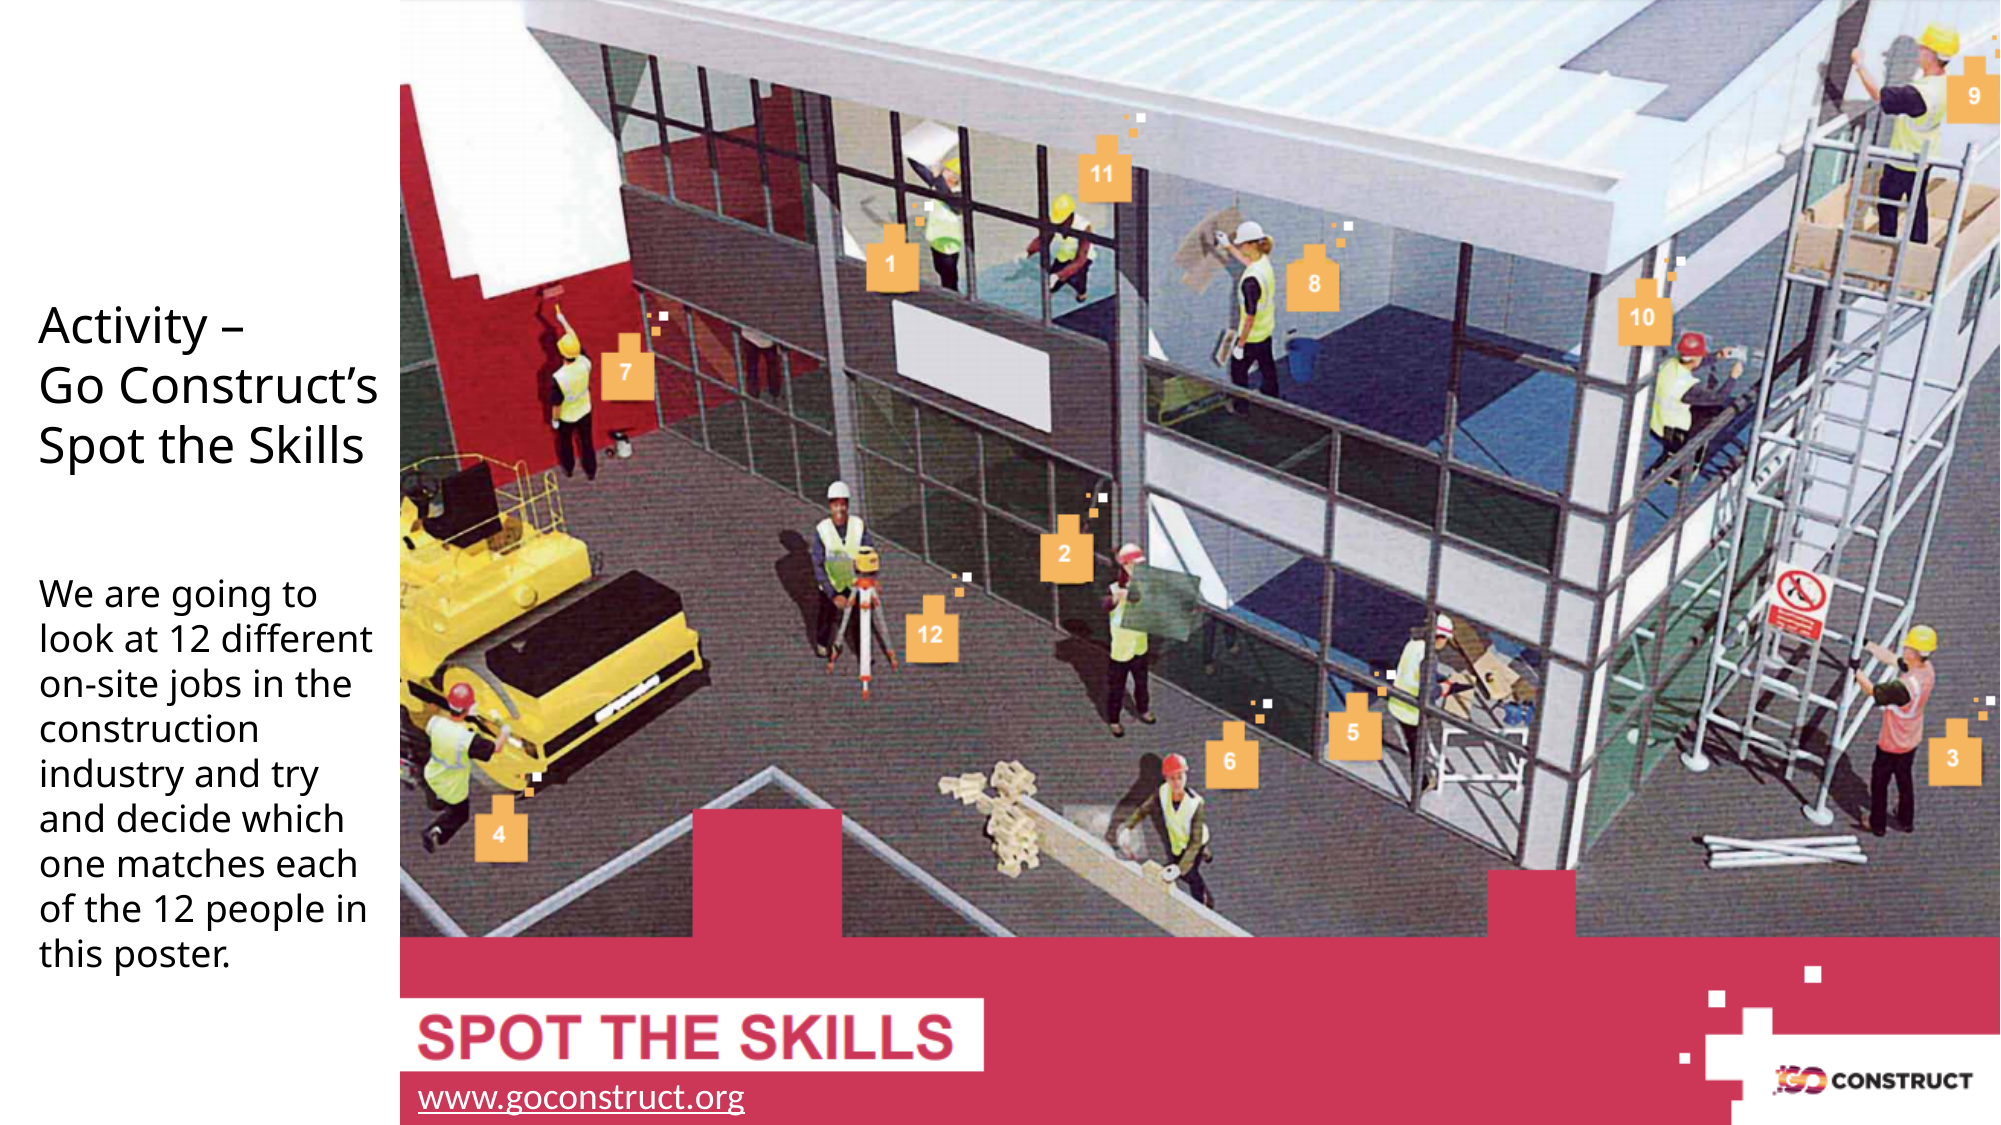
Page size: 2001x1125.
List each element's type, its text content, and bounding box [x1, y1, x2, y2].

text_box Activity – Go Construct’s Spot the Skills [24, 286, 400, 481]
picture [400, 0, 2000, 1125]
text_box We are going to look at 12 different on-site jobs in the construction industry and try and decide which one matches each of the 12 people in this poster. [24, 562, 391, 983]
